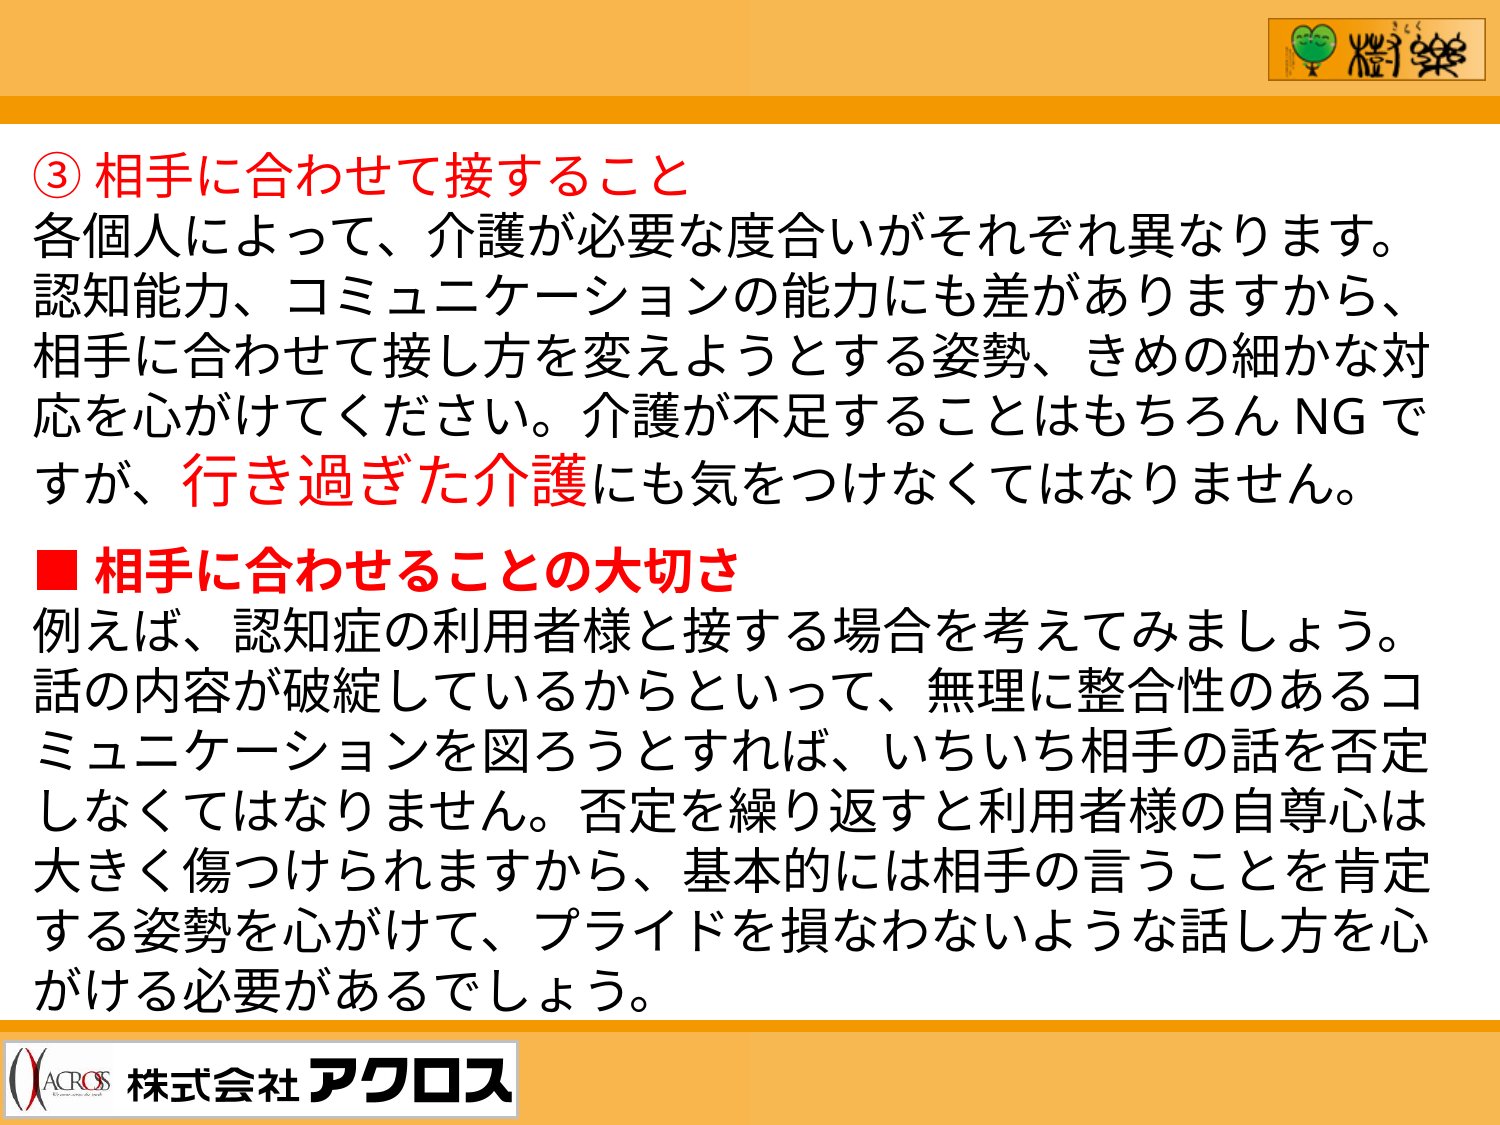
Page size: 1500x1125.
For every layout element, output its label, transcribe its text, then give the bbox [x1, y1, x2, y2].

picture [0, 1020, 1500, 1125]
text_box ③相手に合わせて接すること 各個人によって、介護が必要な度合いがそれぞれ異なります。認知能力、コミュニケーションの能力にも差がありますから、相手に合わせて接し方を変えようとする姿勢、きめの細かな対応を心がけてください。介護が不足することはもちろんNGですが、行き過ぎた介護にも気をつけなくてはなりません。 ■相手に合わせることの大切さ 例えば、認知症の利用者様と接する場合を考えてみましょう。話の内容が破綻しているからといって、無理に整合性のあるコミュニケーションを図ろうとすれば、いちいち相手の話を否定しなくてはなりません。否定を繰り返すと利用者様の自尊心は大きく傷つけられますから、基本的には相手の言うことを肯定する姿勢を心がけて、プライドを損なわないような話し方を心がける必要があるでしょう。 [17, 137, 1459, 1027]
picture [0, 0, 1500, 124]
